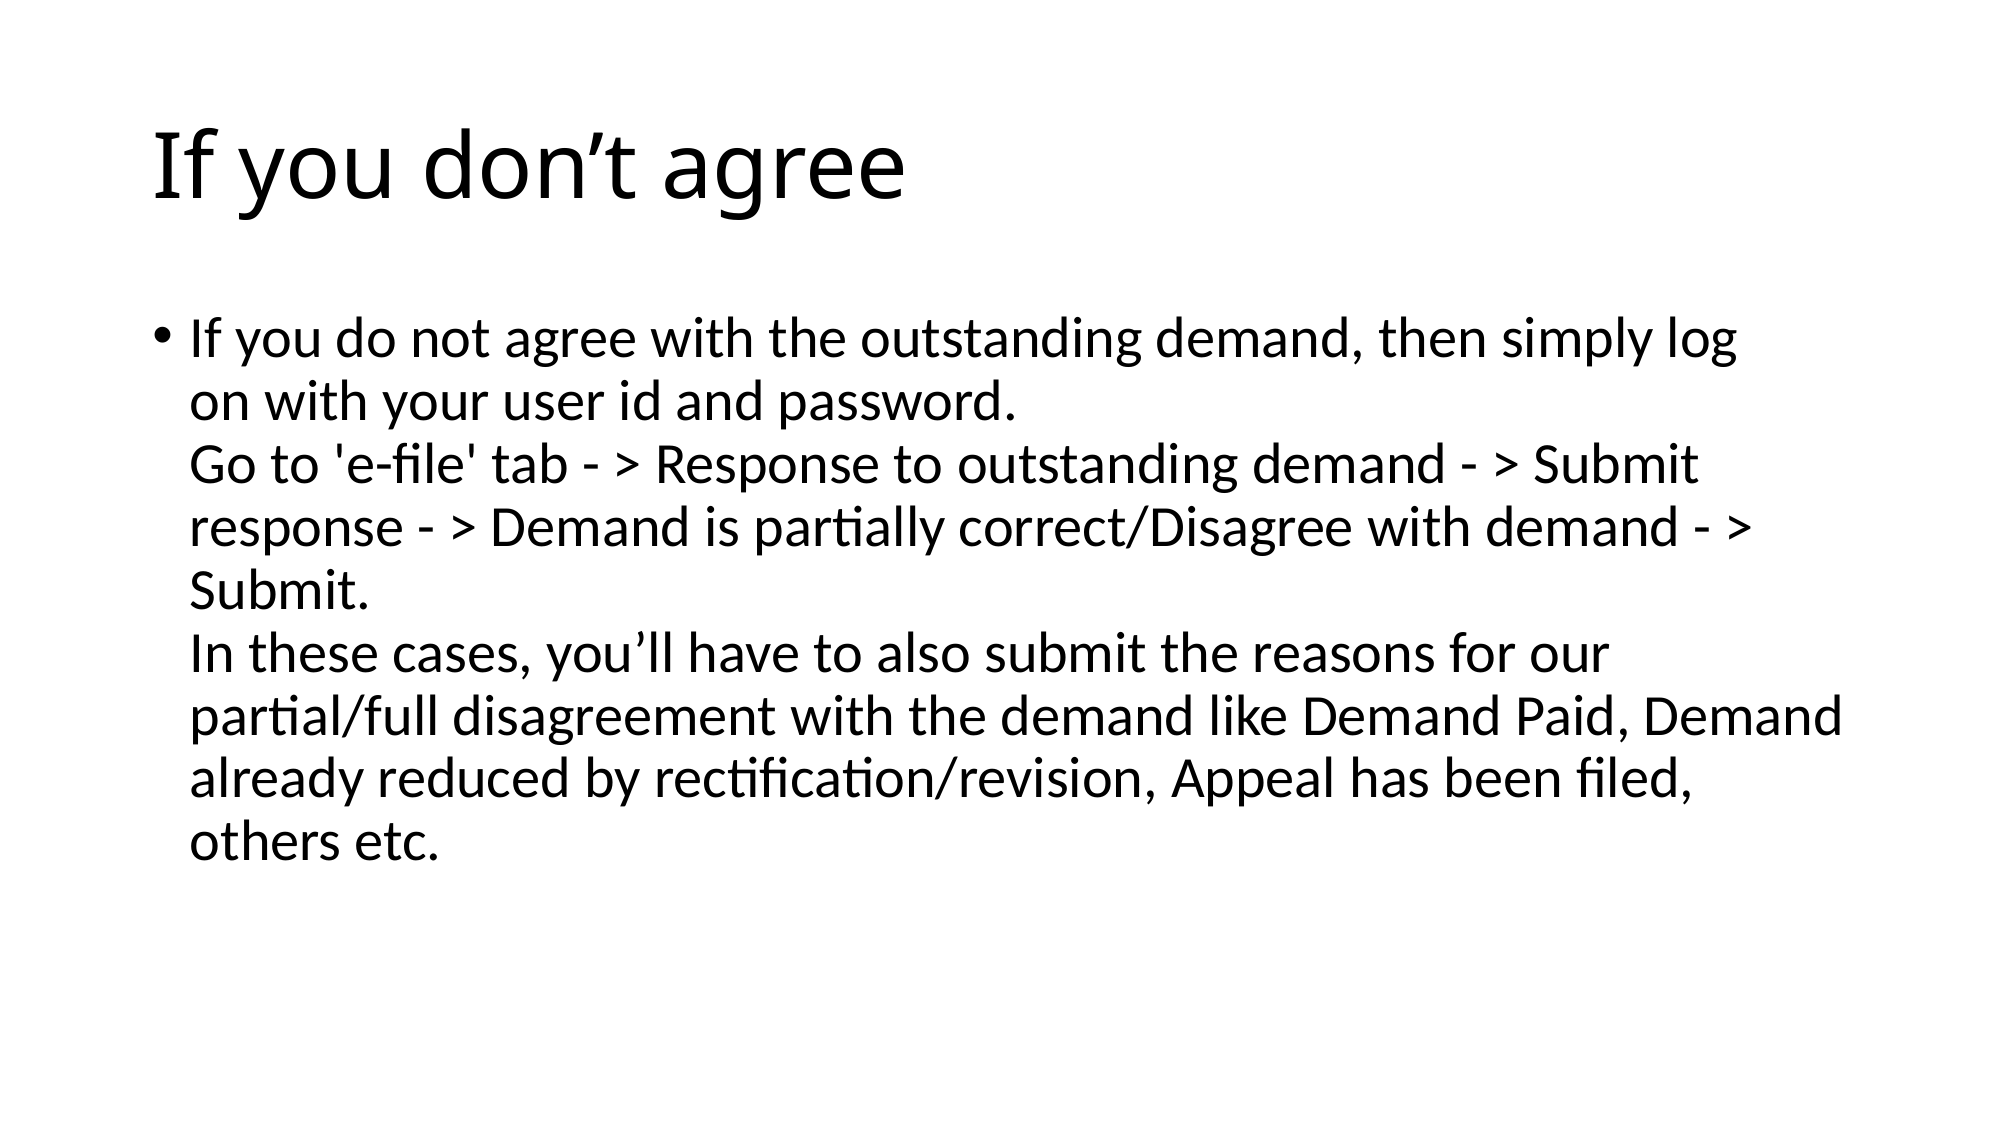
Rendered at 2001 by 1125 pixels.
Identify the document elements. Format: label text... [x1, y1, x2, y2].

title If you don’t agree [137, 59, 1863, 278]
list If you do not agree with the outstanding demand, then simply log on with your user id and password. Go to 'e-file' tab - > Response to outstanding demand - > Submit response - > Demand is partially correct/Disagree with demand - > Submit. In these cases, you’ll have to also submit the reasons for our partial/full disagreement with the demand like Demand Paid, Demand already reduced by rectification/revision, Appeal has been filed, others etc. [137, 299, 1863, 1014]
